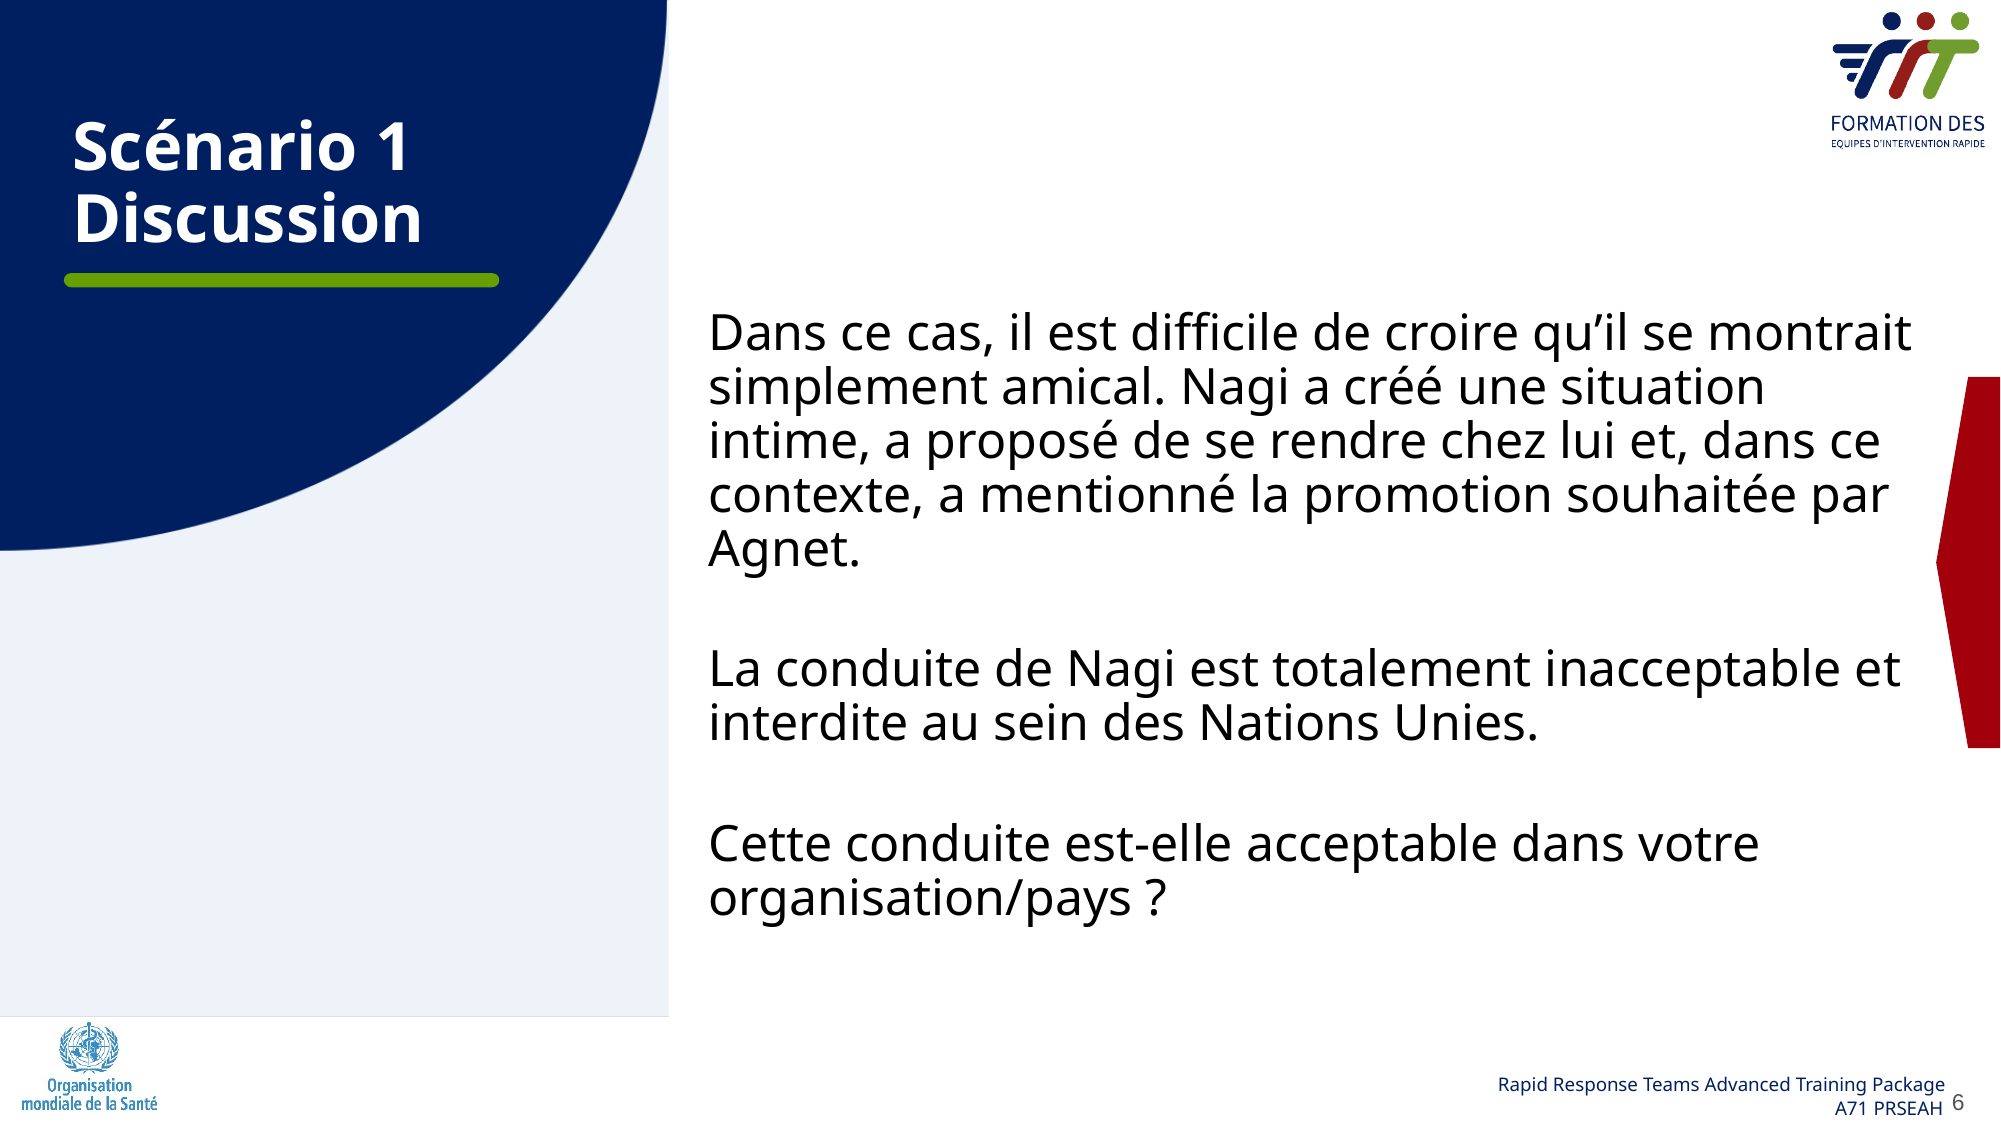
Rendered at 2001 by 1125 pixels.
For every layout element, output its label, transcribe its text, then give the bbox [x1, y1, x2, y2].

text_box [63, 273, 500, 288]
list Dans ce cas, il est difficile de croire qu’il se montrait simplement amical. Nagi a créé une situation intime, a proposé de se rendre chez lui et, dans ce contexte, a mentionné la promotion souhaitée par Agnet. La conduite de Nagi est totalement inacceptable et interdite au sein des Nations Unies. Cette conduite est-elle acceptable dans votre organisation/pays ? [700, 299, 1937, 1049]
picture [1831, 11, 1985, 149]
text_box Scénario 1 Discussion [64, 25, 601, 343]
picture [20, 1020, 158, 1111]
picture [0, 0, 669, 1018]
